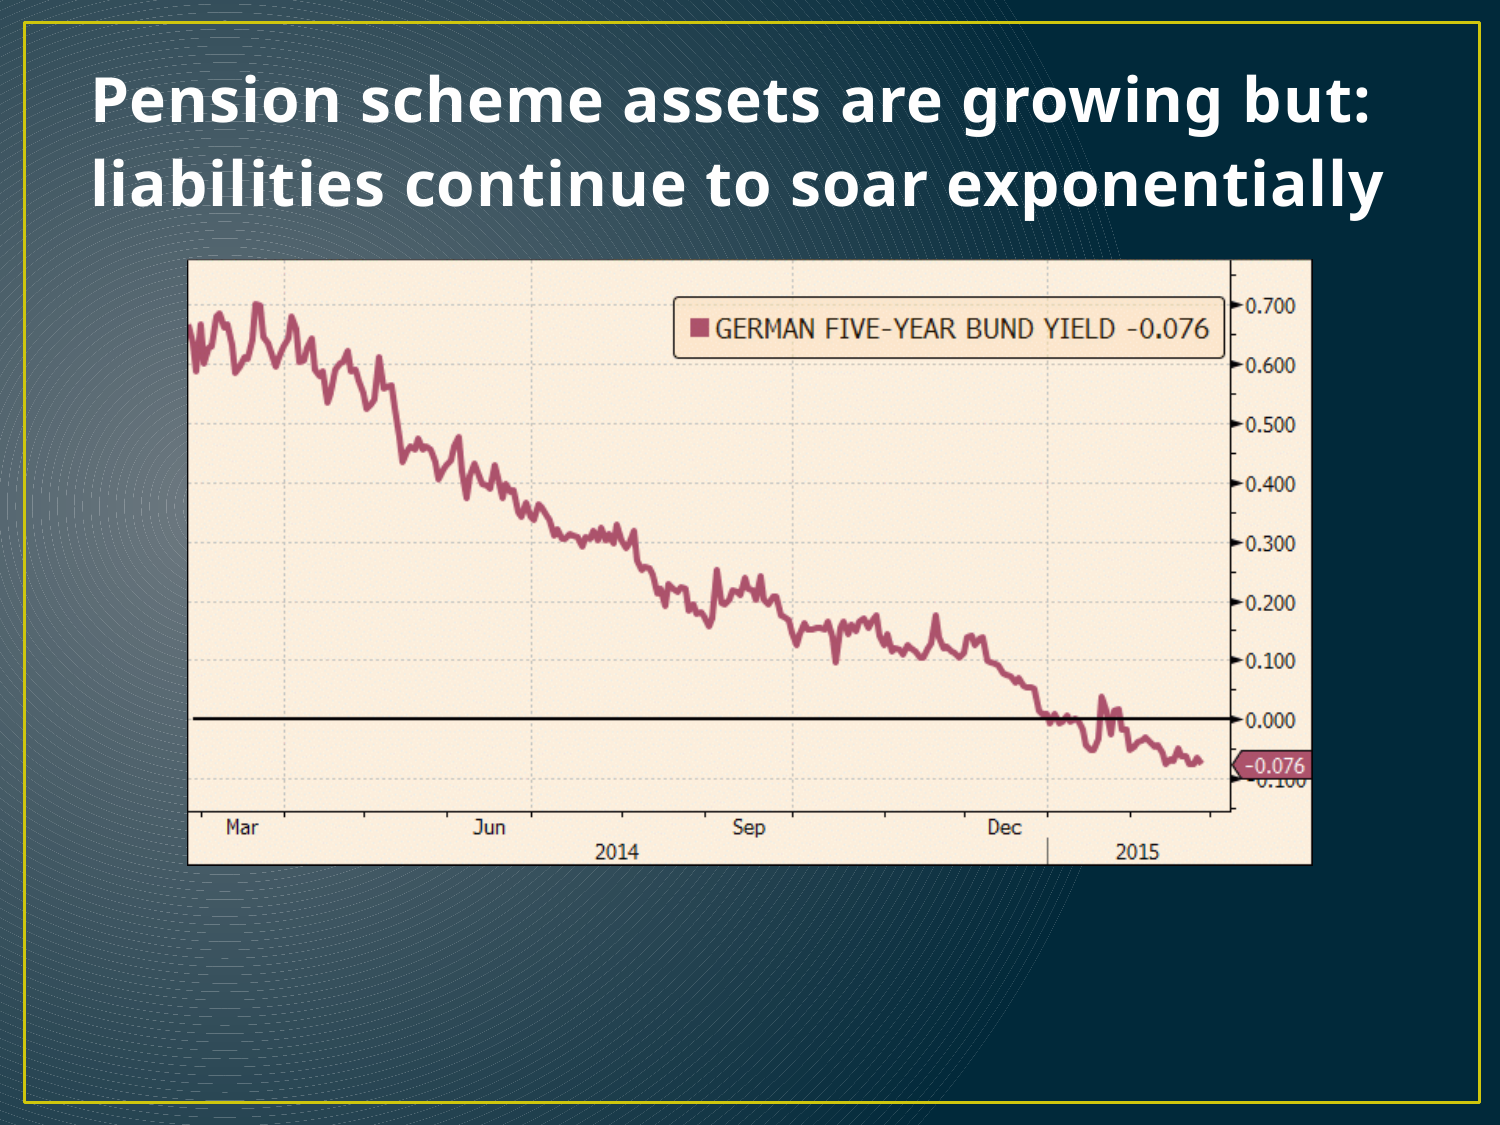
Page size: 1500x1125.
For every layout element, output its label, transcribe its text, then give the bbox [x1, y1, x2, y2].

picture [1035, 869, 1051, 878]
picture [187, 253, 1312, 866]
title Pension scheme assets are growing but: liabilities continue to soar exponentially [75, 45, 1425, 233]
